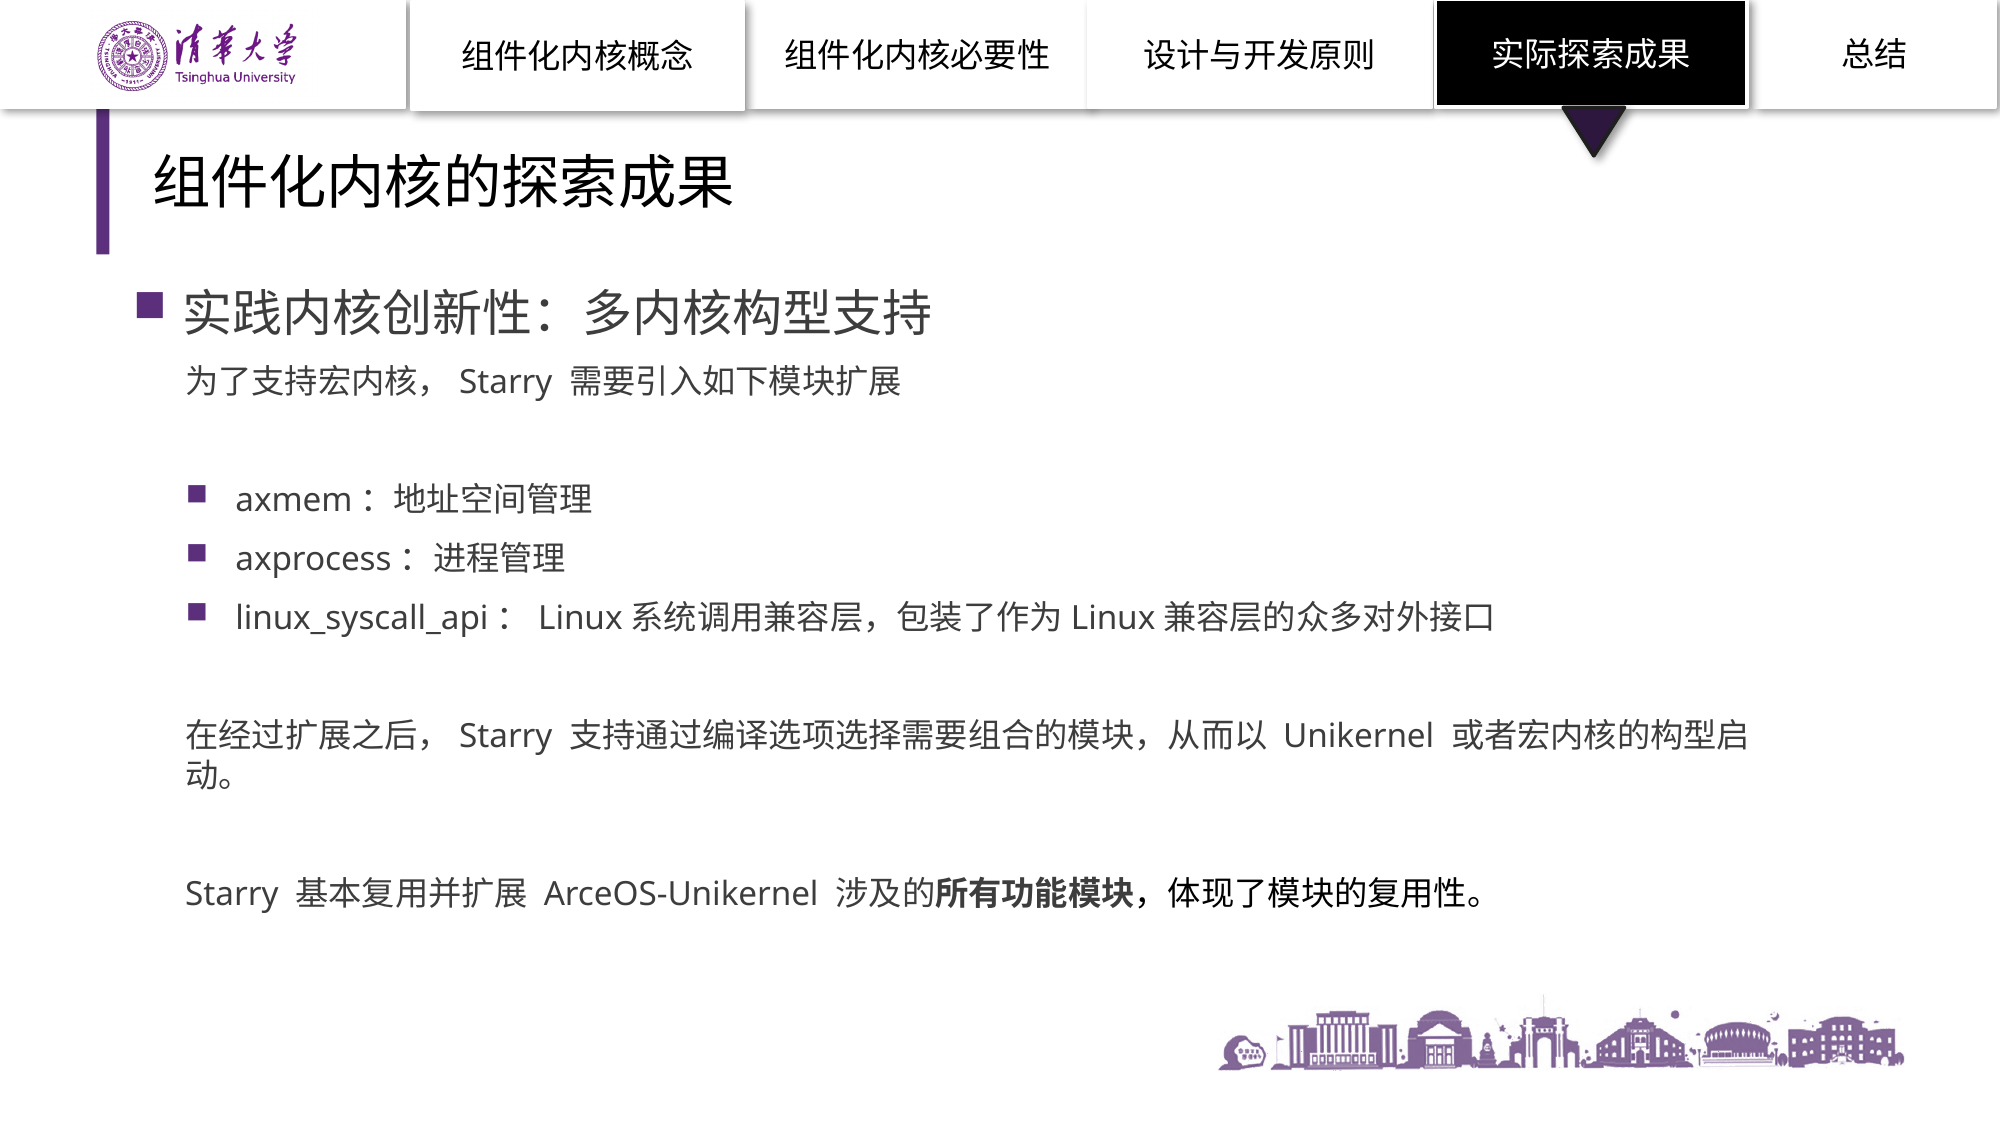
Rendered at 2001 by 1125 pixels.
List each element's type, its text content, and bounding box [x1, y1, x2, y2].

text_box [0, 0, 405, 108]
text_box 总结 [1754, 0, 1995, 108]
text_box 组件化内核概念 [411, 2, 744, 110]
text_box 组件化内核必要性 [748, 0, 1088, 108]
text_box 设计与开发原则 [1088, 0, 1432, 108]
picture [85, 4, 319, 103]
list 实践内核创新性：多内核构型支持 为了支持宏内核，Starry 需要引入如下模块扩展 axmem：地址空间管理 axprocess：进程管理 linux_syscall_api：Linux系统调用兼容层，包装了作为Linux兼容层的众多对外接口 在经过扩展之后，Starry 支持通过编译选项选择需要组合的模块，从而以 Unikernel 或者宏内核的构型启动。 Starry 基本复用并扩展 ArceOS-Unikernel 涉及的所有功能模块，体现了模块的复用性。 [117, 273, 1829, 1045]
title 组件化内核的探索成果 [137, 116, 1863, 264]
text_box 实际探索成果 [1435, 0, 1747, 108]
picture [1217, 993, 1905, 1071]
text_box [1563, 107, 1625, 156]
